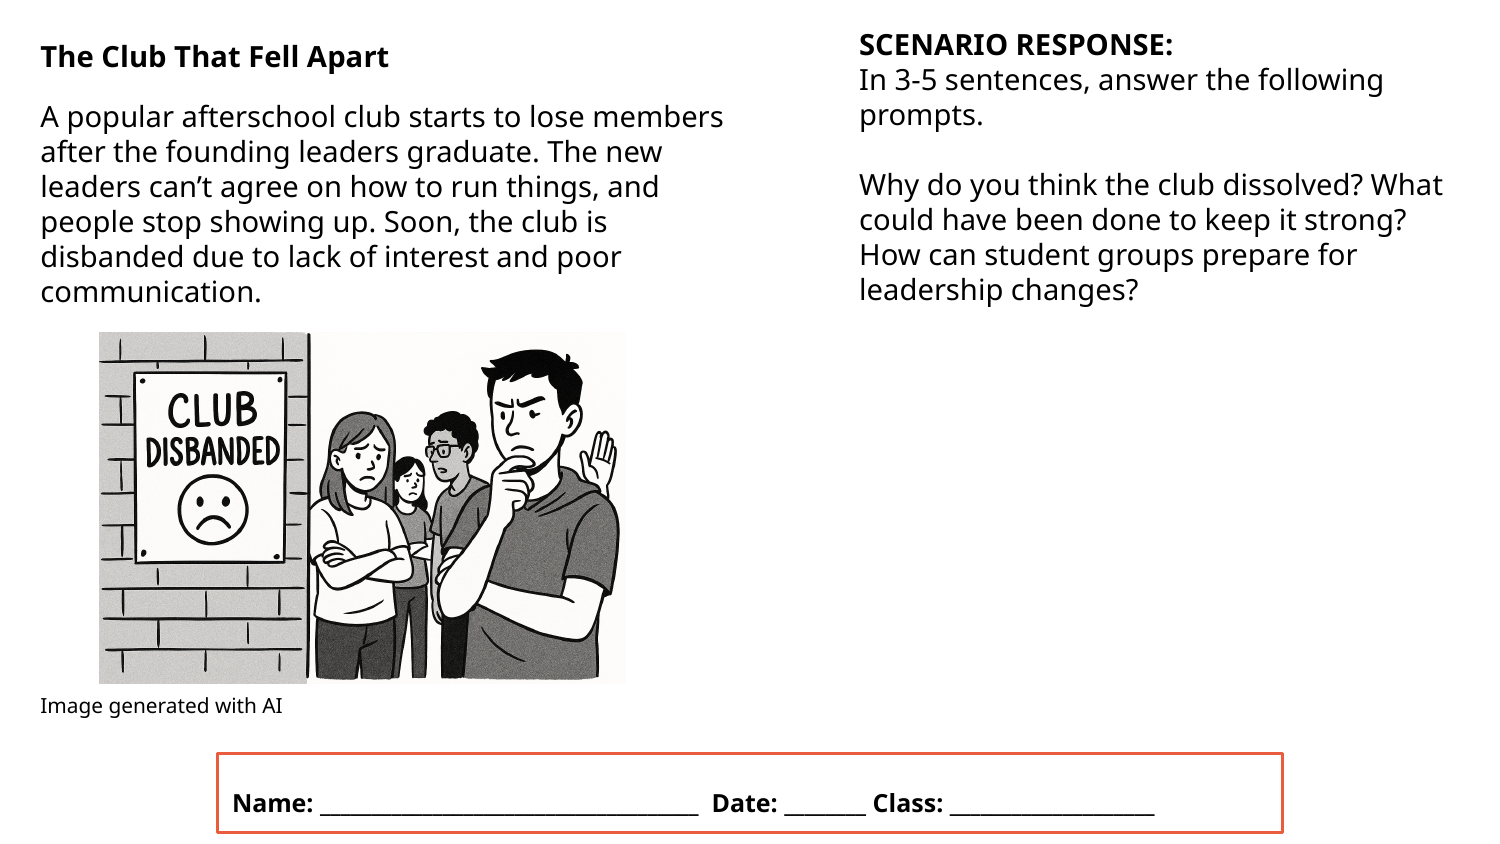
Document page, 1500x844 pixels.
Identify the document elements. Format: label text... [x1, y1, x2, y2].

picture [99, 332, 626, 684]
text_box The Club That Fell Apart A popular afterschool club starts to lose members after the founding leaders graduate. The new leaders can’t agree on how to run things, and people stop showing up. Soon, the club is disbanded due to lack of interest and poor communication. Image generated with AI [25, 23, 750, 311]
text_box SCENARIO RESPONSE: In 3-5 sentences, answer the following prompts. Why do you think the club dissolved? What could have been done to keep it strong? How can student groups prepare for leadership changes? [848, 21, 1480, 584]
text_box Name: _____________________________________ Date: ________ Class: ____________________ [217, 753, 1283, 833]
